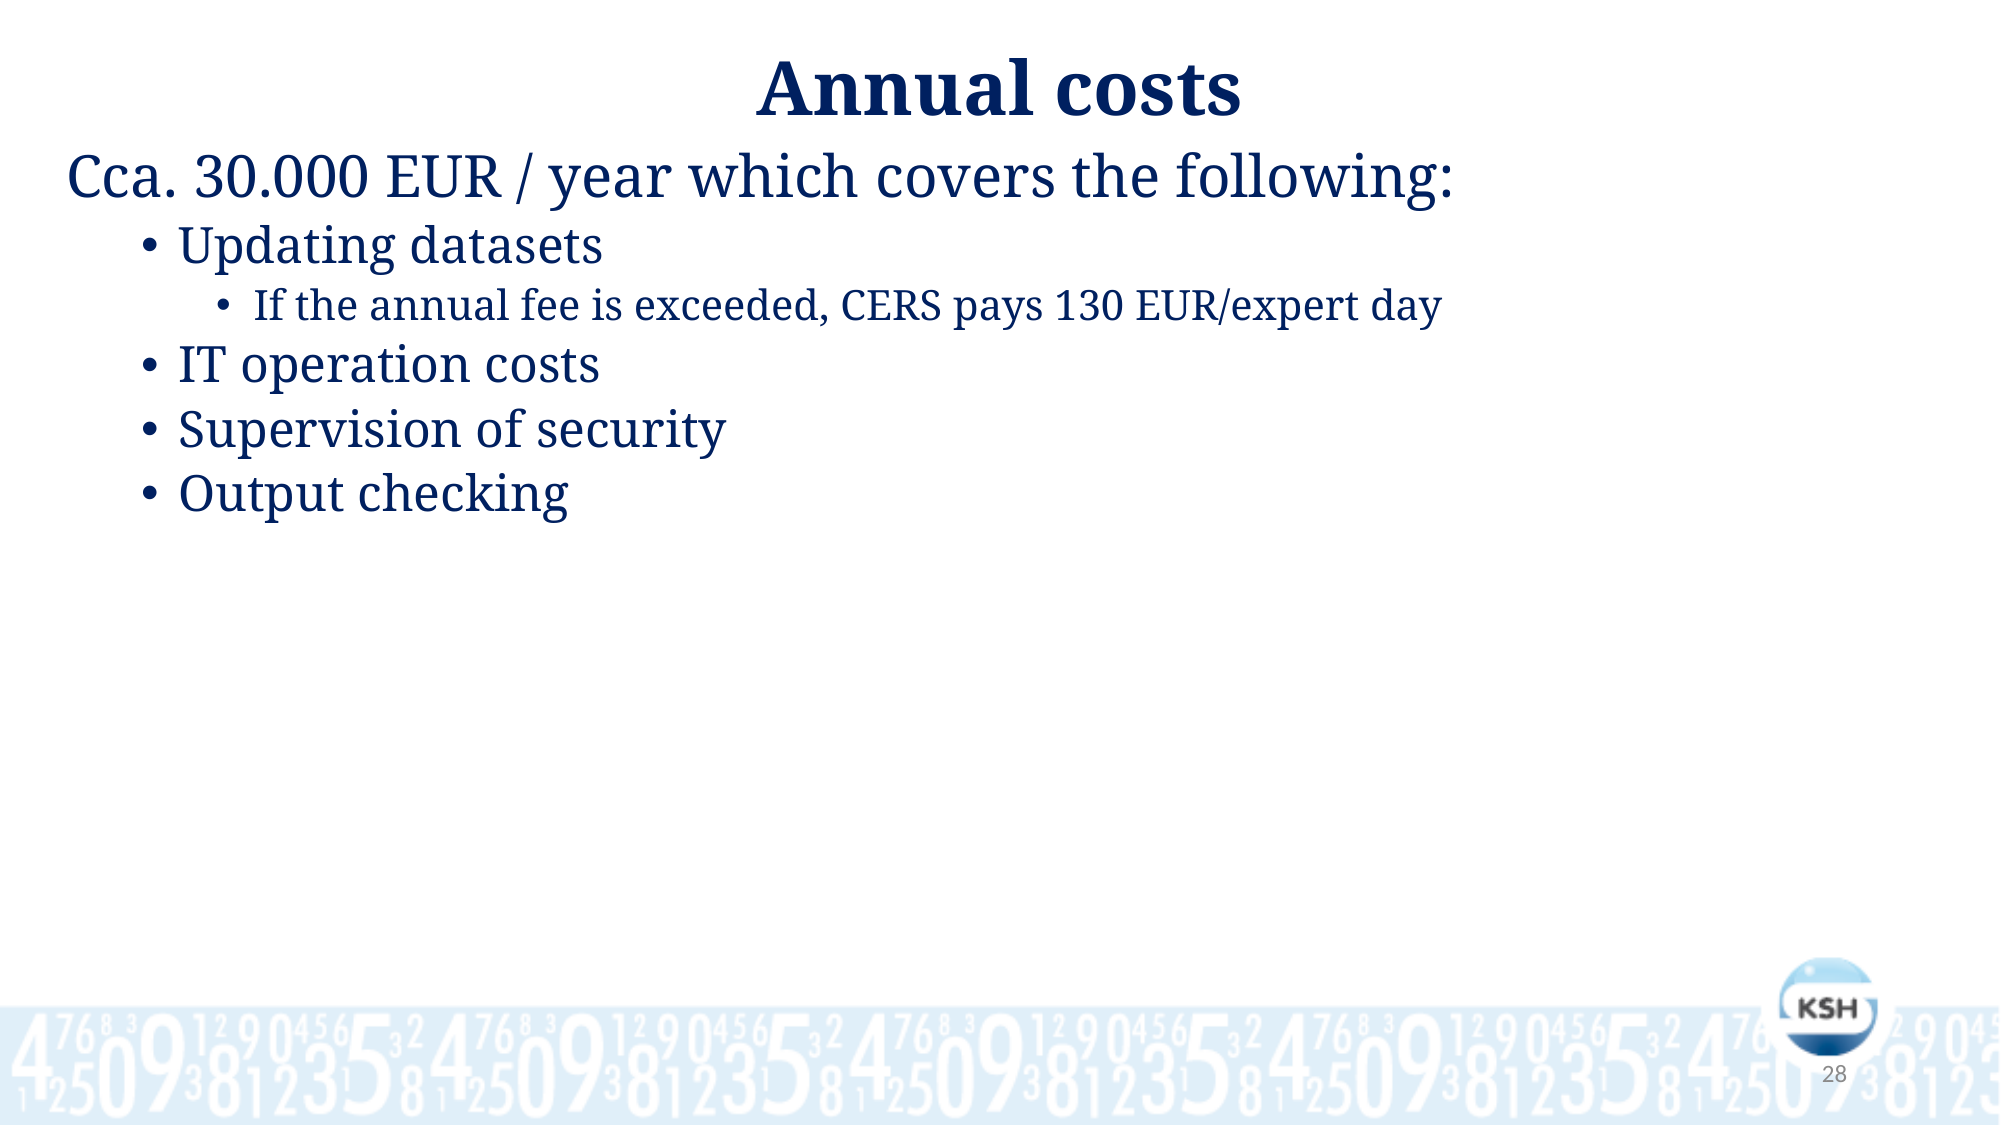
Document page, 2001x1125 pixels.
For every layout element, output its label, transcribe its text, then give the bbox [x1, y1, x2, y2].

picture [0, 0, 2001, 1125]
text_box Annual costs [0, 33, 2000, 138]
slide_number 28 [1412, 1042, 1863, 1103]
list Cca. 30.000 EUR / year which covers the following: Updating datasets If the annual fee is exceeded, CERS pays 130 EUR/expert day IT operation costs Supervision of security Output checking [51, 139, 1946, 1014]
